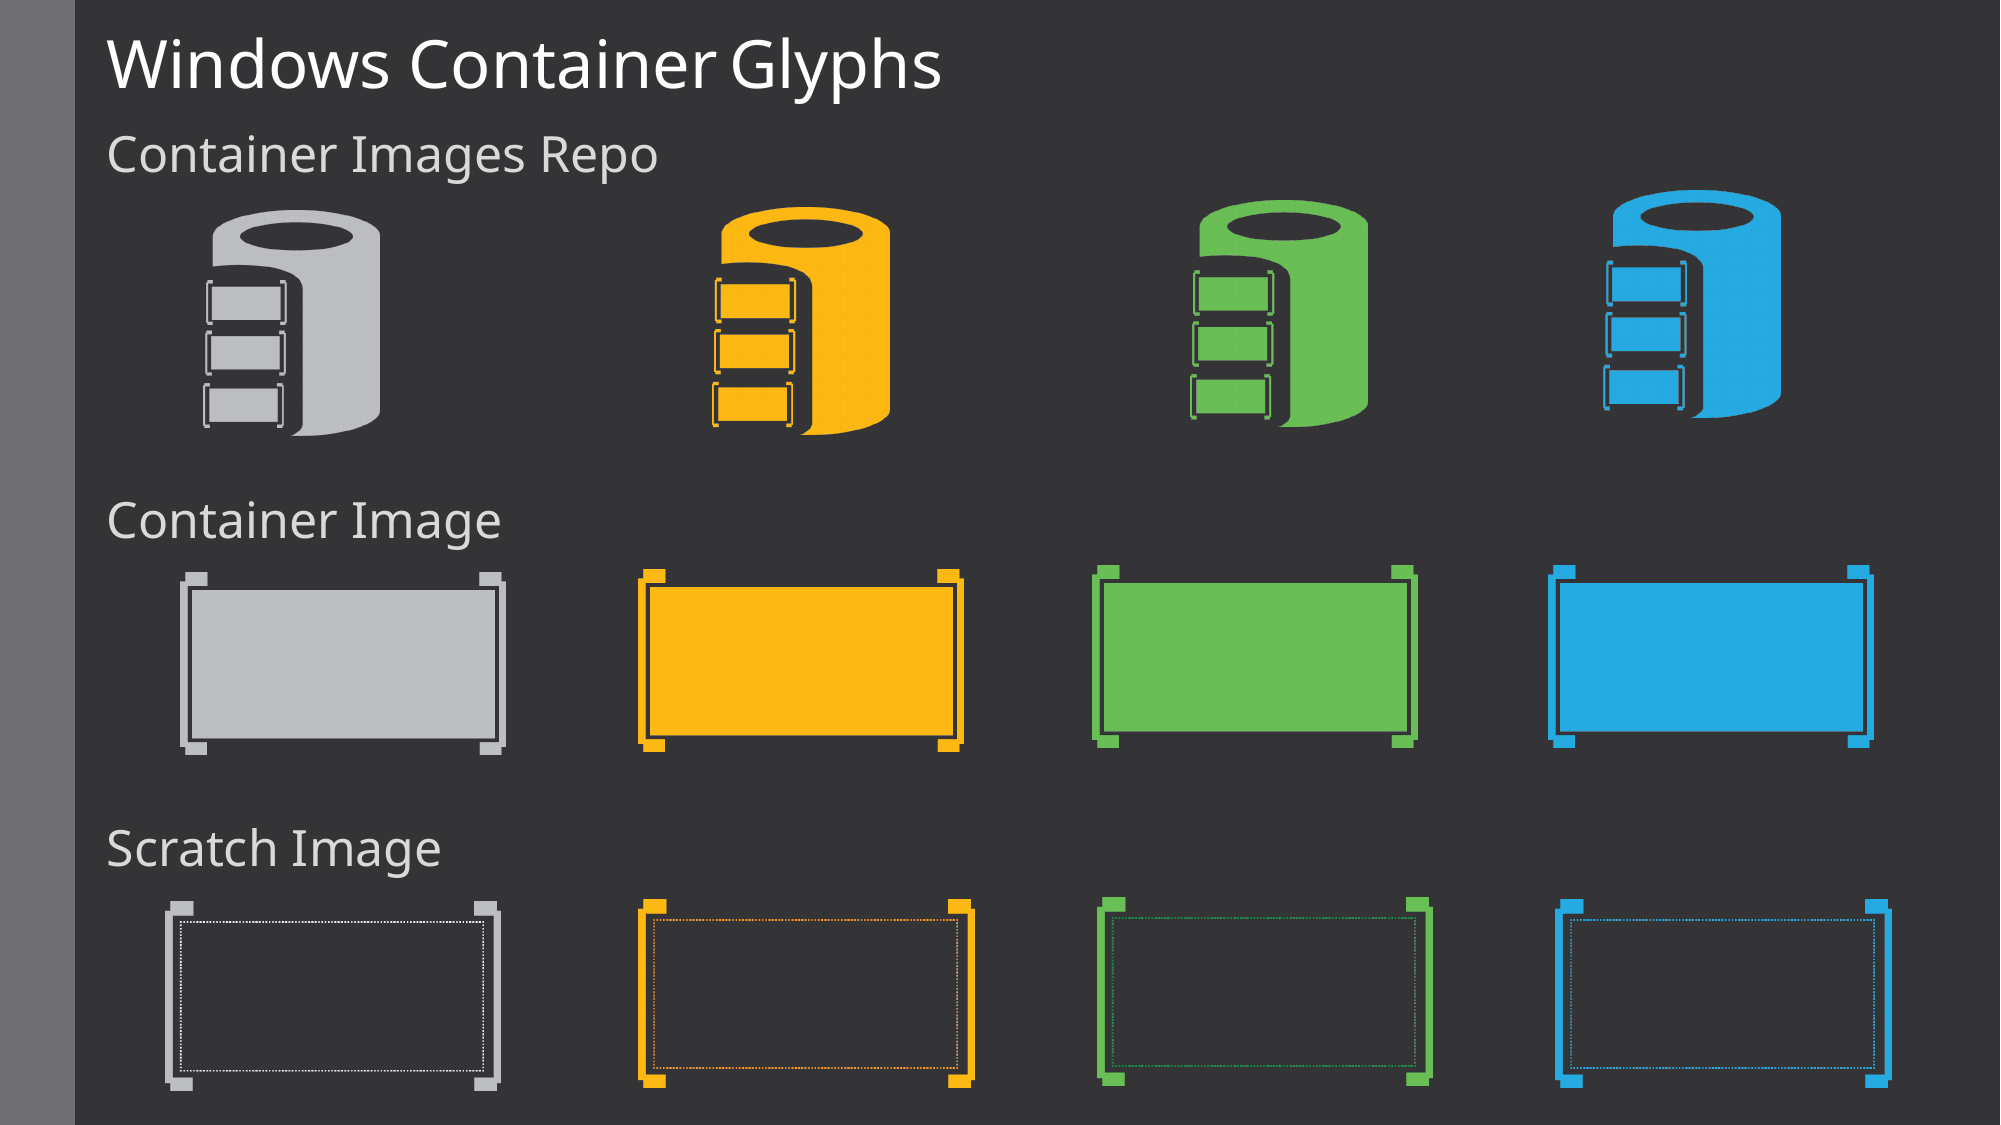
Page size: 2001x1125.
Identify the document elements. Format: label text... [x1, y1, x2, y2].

text_box Scratch Image [92, 809, 560, 885]
picture [1097, 896, 1434, 1086]
picture [1190, 199, 1368, 427]
picture [638, 568, 964, 752]
picture [164, 901, 502, 1091]
picture [1555, 898, 1892, 1088]
picture [180, 571, 506, 755]
picture [1548, 565, 1874, 749]
picture [1092, 565, 1418, 749]
text_box Container Image [92, 480, 560, 556]
picture [638, 898, 975, 1088]
picture [712, 207, 890, 435]
text_box Windows Container Glyphs [92, 14, 1207, 110]
picture [203, 209, 380, 437]
text_box Container Images Repo [92, 115, 768, 190]
picture [1603, 190, 1781, 419]
